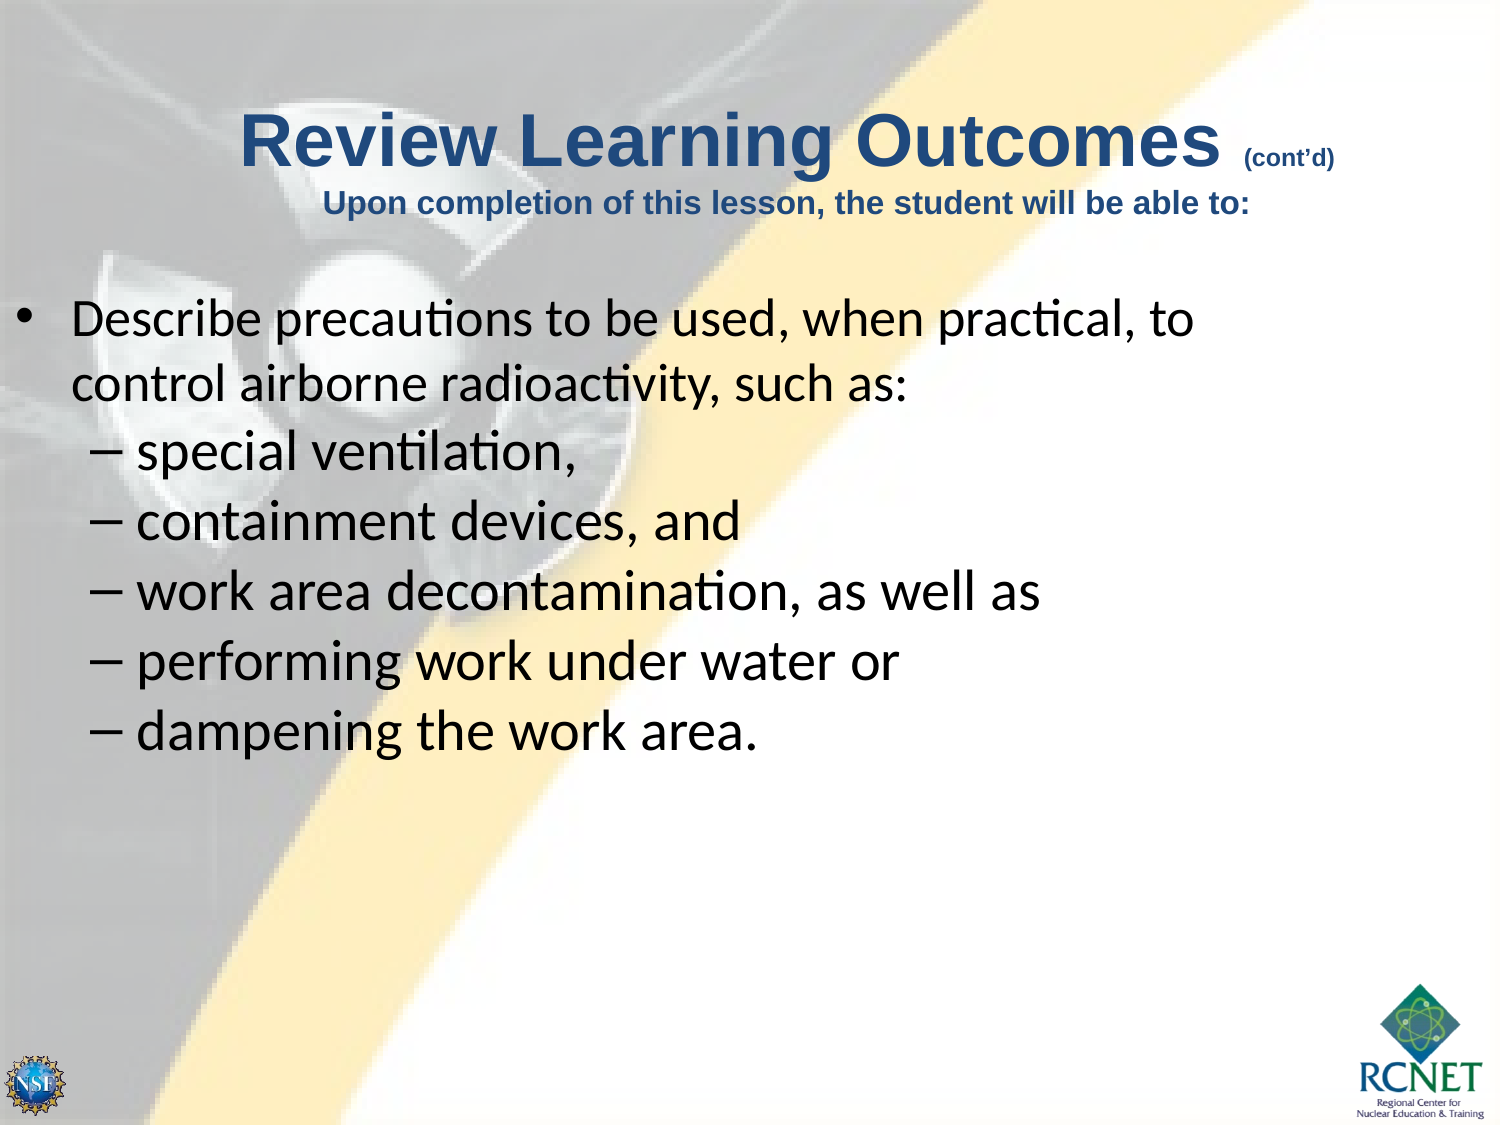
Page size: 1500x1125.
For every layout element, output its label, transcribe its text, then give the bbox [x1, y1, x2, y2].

picture [0, 1056, 75, 1116]
text_box Review Learning Outcomes (cont’d) Upon completion of this lesson, the student will be able to: [200, 62, 1375, 250]
list Describe precautions to be used, when practical, to control airborne radioactivity, such as: special ventilation, containment devices, and work area decontamination, as well as performing work under water or dampening the work area. [0, 275, 1325, 1013]
picture [1332, 977, 1500, 1125]
